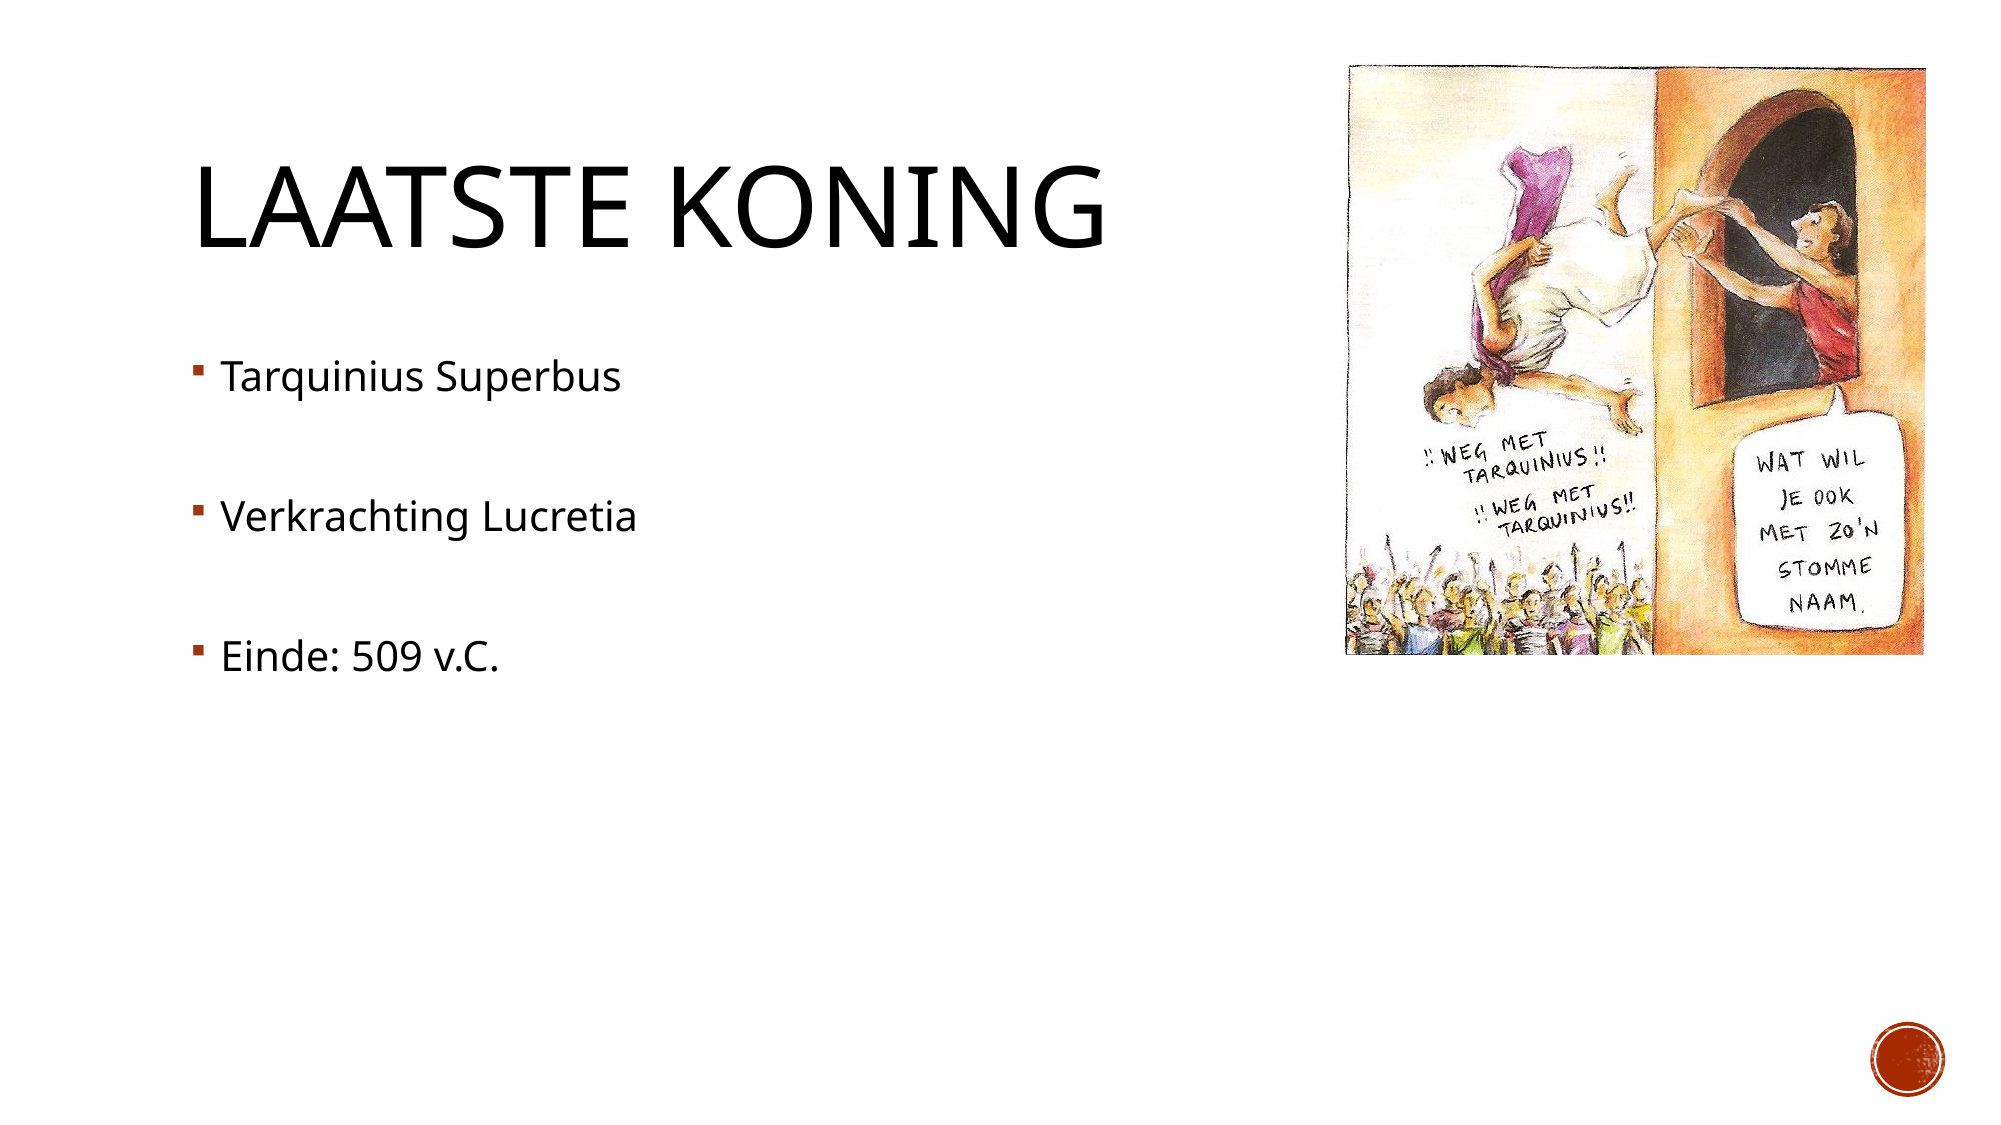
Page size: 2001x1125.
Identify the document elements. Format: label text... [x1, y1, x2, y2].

list Tarquinius Superbus Verkrachting Lucretia Einde: 509 v.C. [175, 348, 1826, 1013]
picture [1340, 63, 1926, 655]
title Laatste koning [175, 79, 1339, 344]
